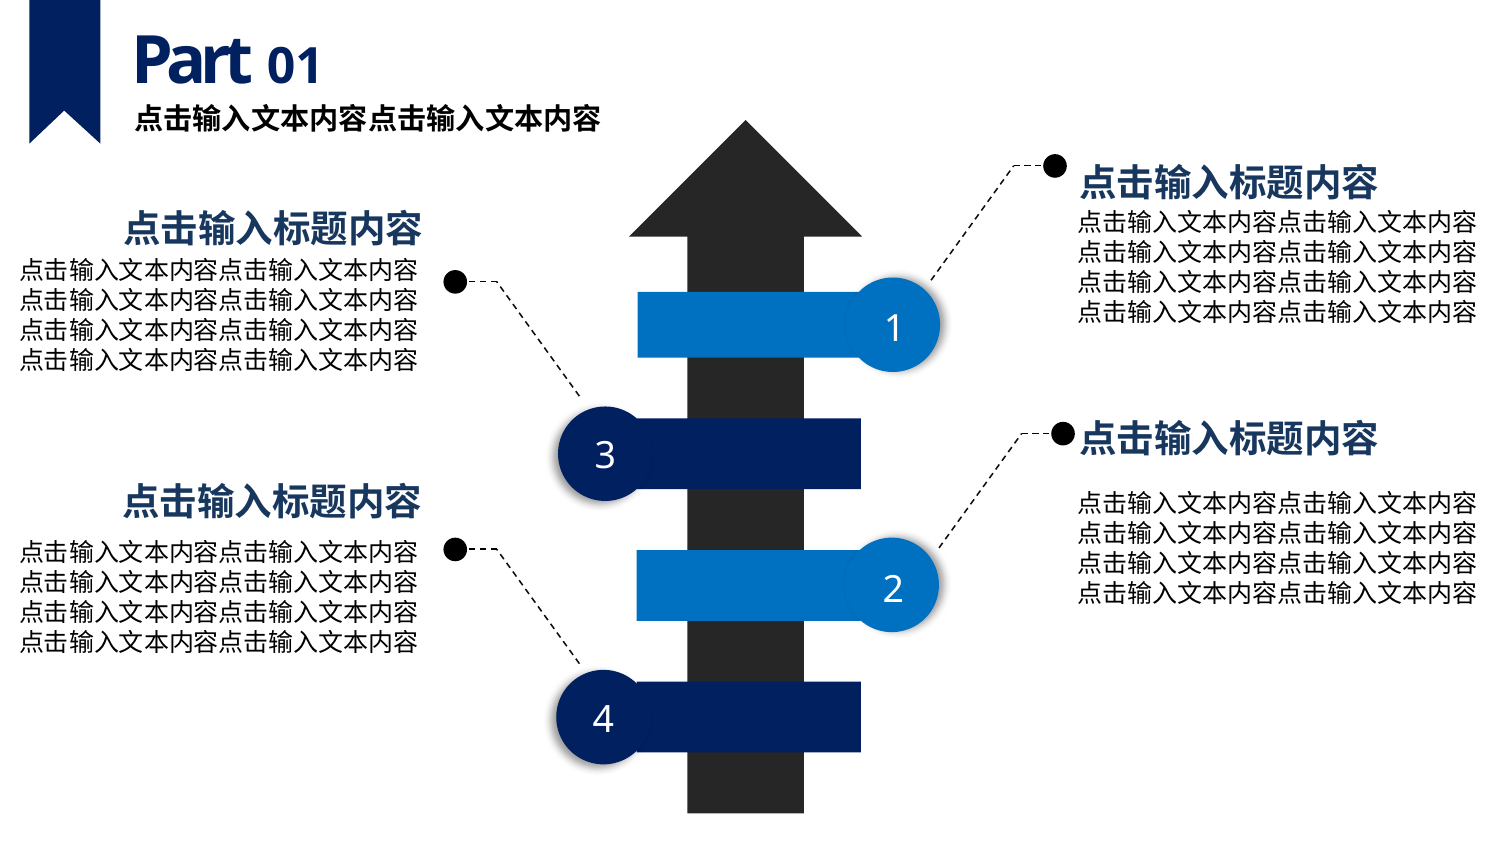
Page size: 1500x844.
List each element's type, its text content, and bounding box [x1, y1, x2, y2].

text_box 点击输入文本内容点击输入文本内容点击输入文本内容点击输入文本内容点击输入文本内容点击输入文本内容点击输入文本内容点击输入文本内容 [1062, 480, 1500, 615]
text_box 4 [554, 667, 653, 767]
text_box 点击输入标题内容 [107, 470, 438, 529]
text_box [685, 491, 807, 548]
text_box 1 [868, 297, 921, 357]
text_box [685, 623, 807, 680]
text_box [842, 535, 942, 635]
text_box 点击输入文本内容点击输入文本内容点击输入文本内容点击输入文本内容点击输入文本内容点击输入文本内容点击输入文本内容点击输入文本内容 [1062, 198, 1500, 334]
text_box [843, 275, 943, 375]
text_box 点击输入文本内容点击输入文本内容点击输入文本内容点击输入文本内容点击输入文本内容点击输入文本内容点击输入文本内容点击输入文本内容 [4, 247, 454, 383]
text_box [443, 537, 580, 664]
text_box 3 [555, 404, 655, 504]
text_box 点击输入标题内容 [108, 197, 439, 258]
text_box [685, 755, 807, 816]
text_box Part 01 [116, 9, 339, 104]
text_box 2 [867, 558, 920, 618]
text_box 点击输入文本内容点击输入文本内容 [119, 93, 618, 143]
text_box 点击输入文本内容点击输入文本内容点击输入文本内容点击输入文本内容点击输入文本内容点击输入文本内容点击输入文本内容点击输入文本内容 [4, 529, 454, 664]
text_box [636, 290, 857, 360]
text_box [930, 153, 1068, 281]
text_box 点击输入标题内容 [1064, 151, 1395, 212]
text_box [27, 0, 103, 146]
text_box 点击输入标题内容 [1064, 407, 1395, 467]
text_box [938, 421, 1076, 549]
text_box [639, 416, 863, 491]
text_box [627, 117, 865, 290]
text_box [685, 360, 807, 416]
text_box [635, 548, 859, 623]
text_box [443, 269, 580, 397]
text_box [638, 680, 863, 755]
